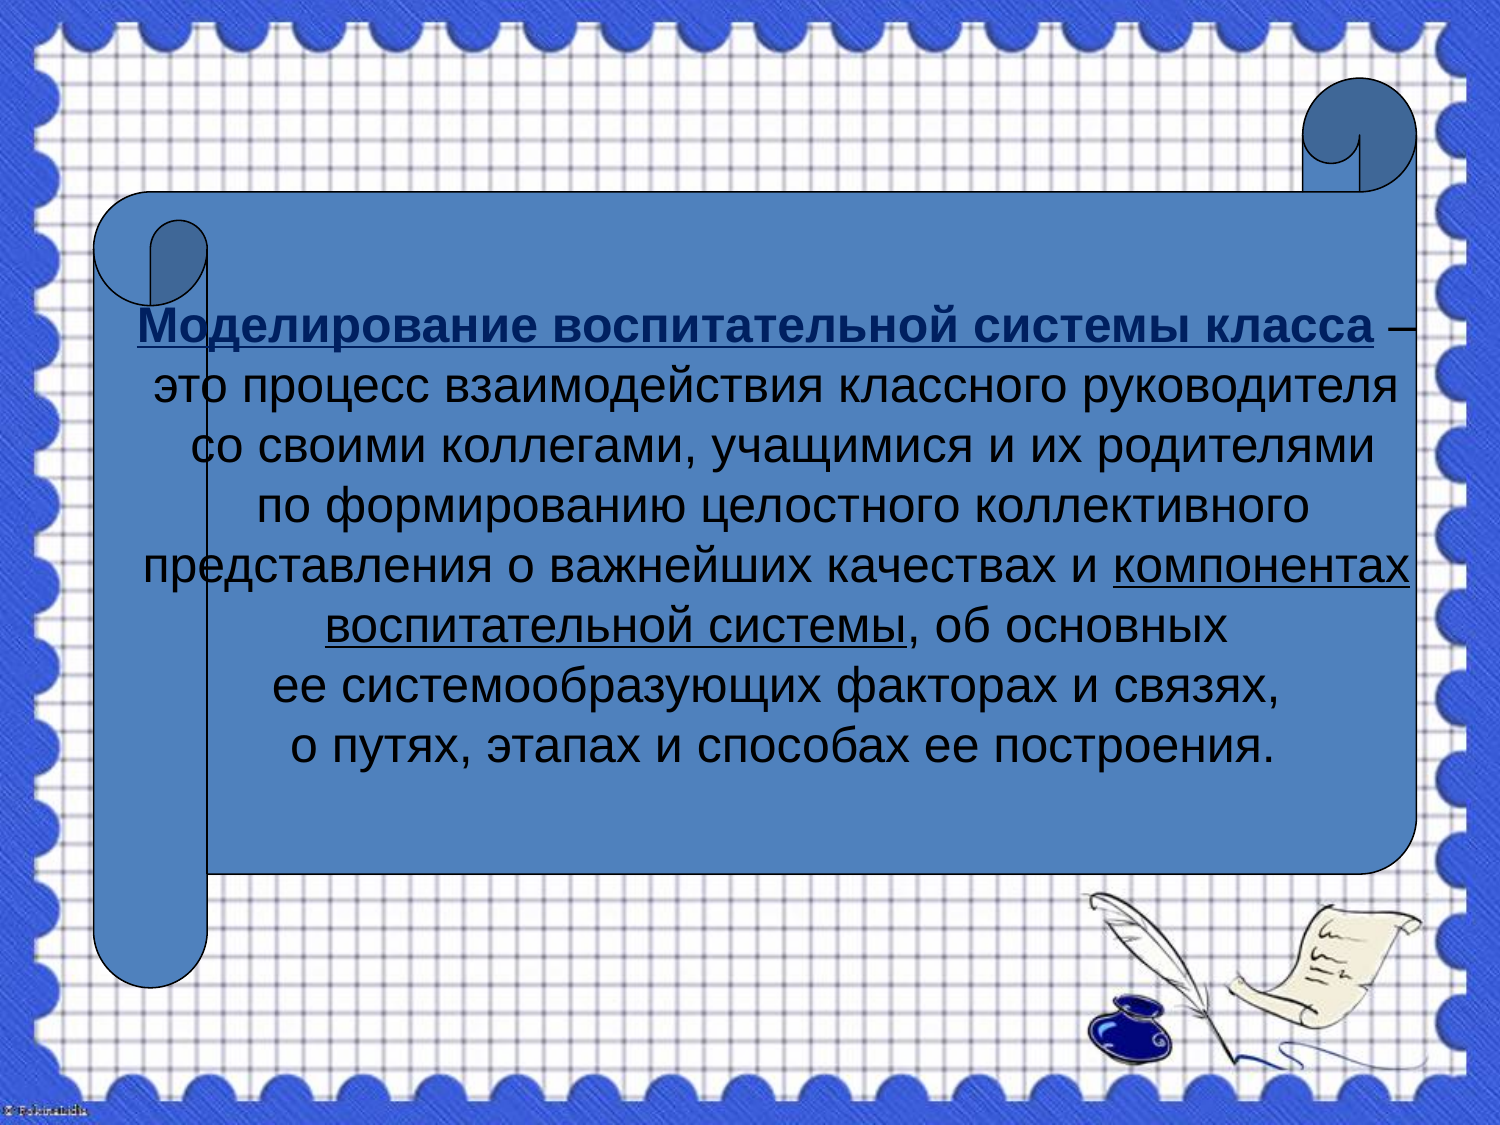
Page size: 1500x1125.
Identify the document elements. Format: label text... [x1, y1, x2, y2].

picture [0, 0, 1500, 1125]
text_box Моделирование воспитательной системы класса – это процесс взаимодействия классного руководителя со своими коллегами, учащимися и их родителями по формированию целостного коллективного представления о важнейших качествах и компонентах воспитательной системы, об основных ее системообразующих факторах и связях, о путях, этапах и способах ее построения. [93, 78, 1417, 988]
